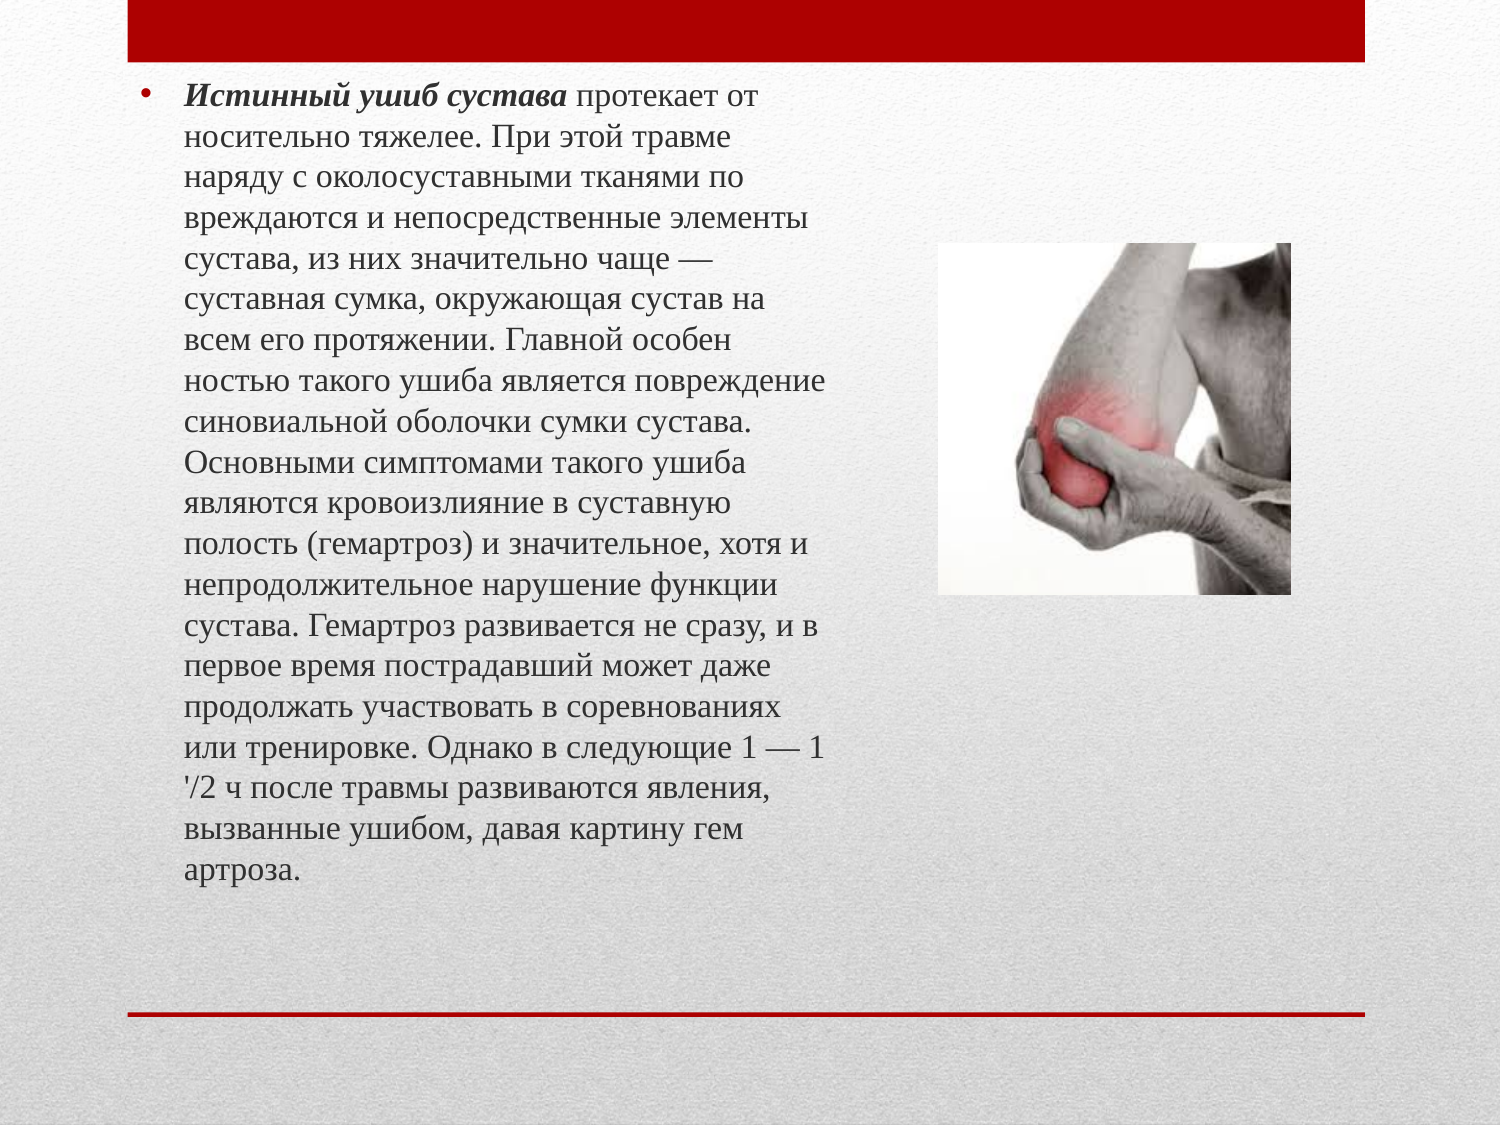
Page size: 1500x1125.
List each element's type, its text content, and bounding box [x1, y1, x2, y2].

list Истинный ушиб сустава протекает от­носительно тяжелее. При этой травме наряду с околосуставными тканями по­вреждаются и непосредственные элемен­ты сустава, из них значительно чаще — суставная сумка, окружающая сустав на всем его протяжении. Главной особен­ностью такого ушиба является повреж­дение синовиальной оболочки сумки сустава. Основными симптомами такого ушиба являются кровоизлияние в сус­тавную полость (гемартроз) и значитель­ное, хотя и непродолжительное нару­шение функции сустава. Гемартроз развивается не сразу, и в первое время пострадавший может даже продолжать участвовать в соревнованиях или трени­ровке. Однако в следующие 1 — 1 '/2 ч после травмы развиваются явления, вызванные ушибом, давая картину гем­артроза. [125, 54, 845, 906]
picture [938, 242, 1292, 596]
